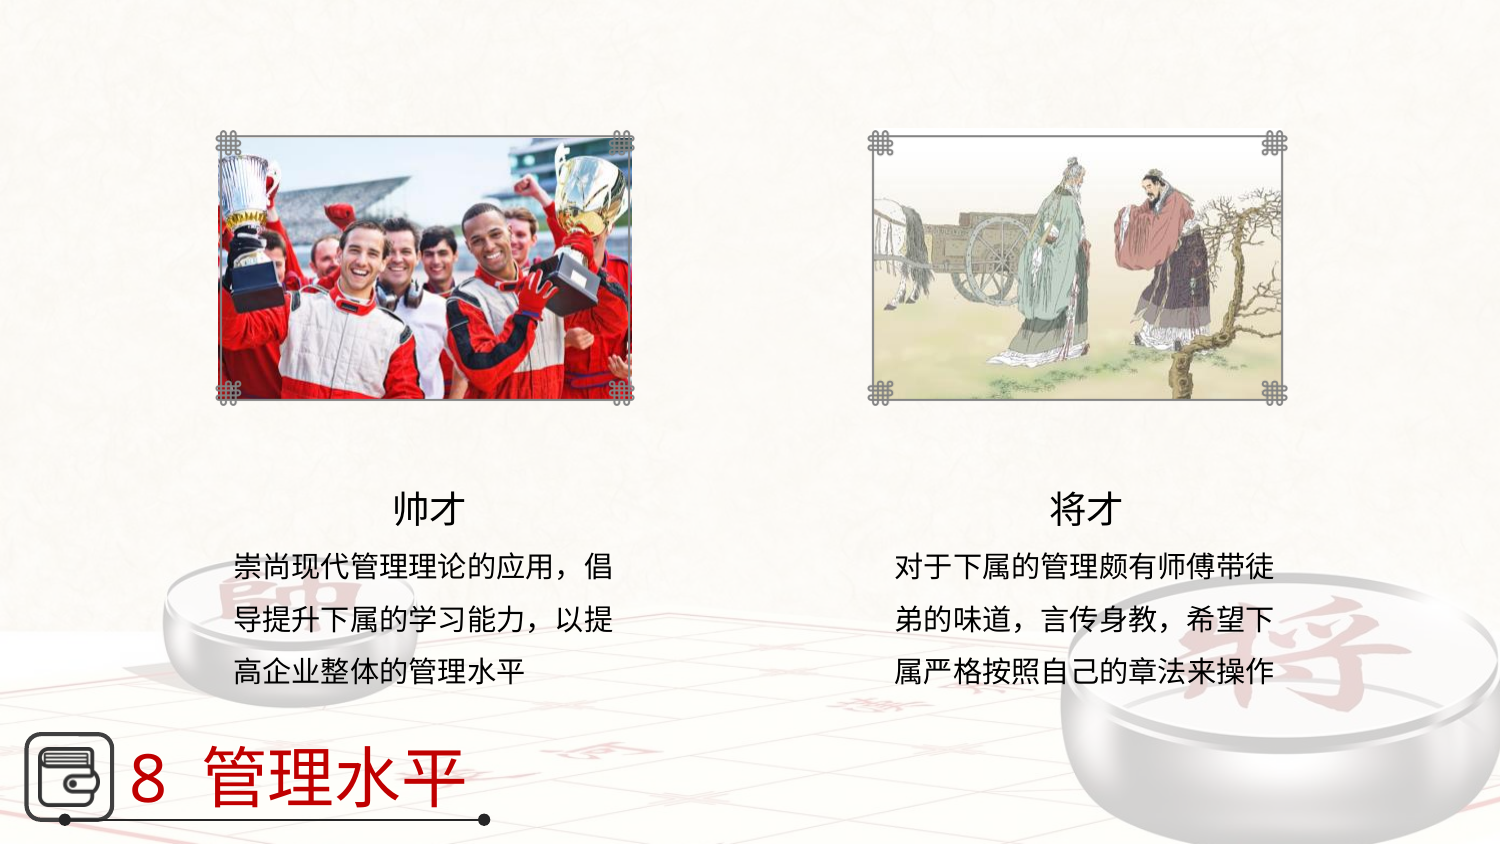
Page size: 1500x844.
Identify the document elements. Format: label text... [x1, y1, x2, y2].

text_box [861, 114, 1294, 411]
picture [38, 746, 101, 807]
text_box 帅才 崇尚现代管理理论的应用，倡导提升下属的学习能力，以提高企业整体的管理水平 [218, 433, 641, 696]
text_box 将才 对于下属的管理颇有师傅带徒弟的味道，言传身教，希望下属严格按照自己的章法来操作 [879, 433, 1294, 696]
picture [209, 126, 642, 411]
text_box [24, 732, 115, 822]
text_box 8 管理水平 [115, 728, 514, 824]
